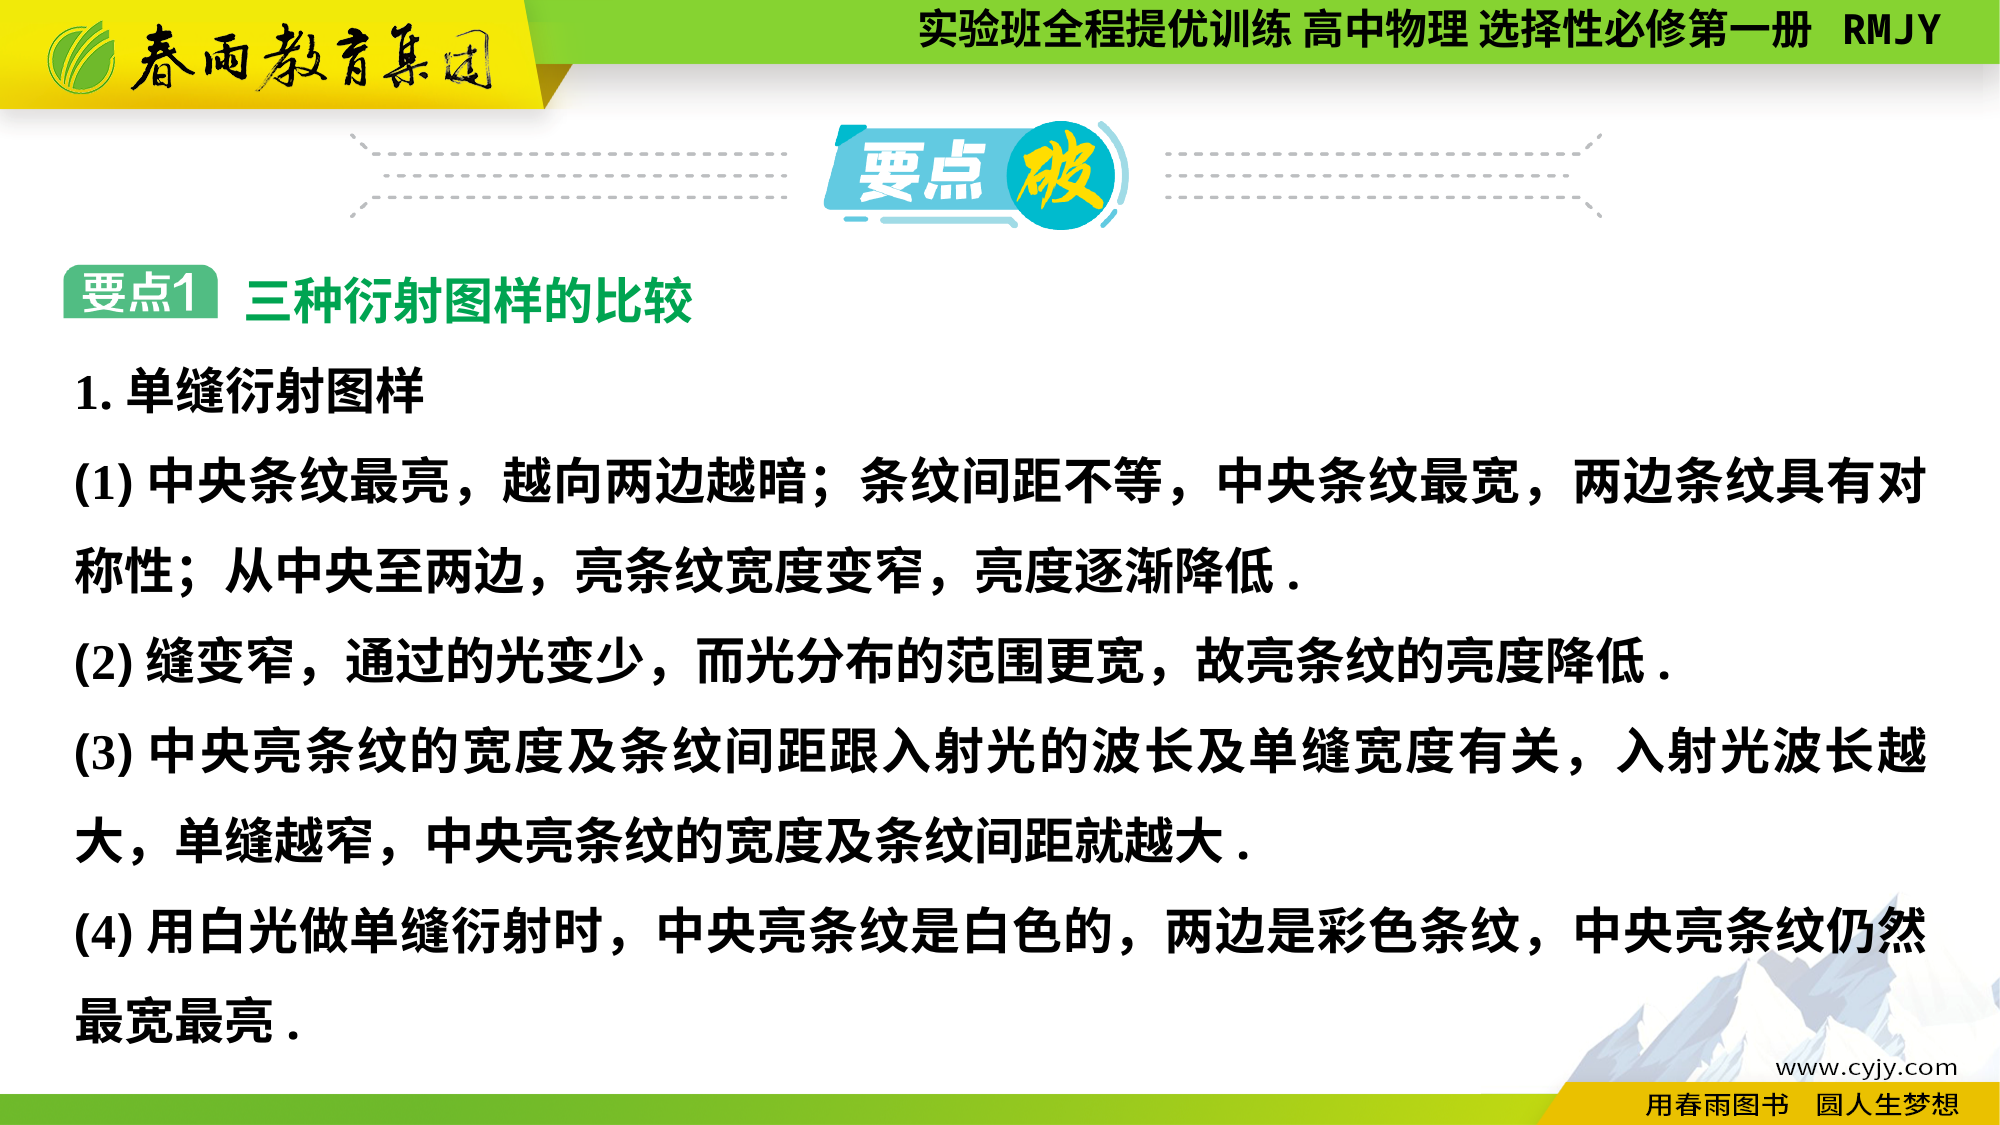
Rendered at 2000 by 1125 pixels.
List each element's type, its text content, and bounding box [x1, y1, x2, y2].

list 三种衍射图样的比较 1.单缝衍射图样 (1)中央条纹最亮，越向两边越暗；条纹间距不等，中央条纹最宽，两边条纹具有对称性；从中央至两边，亮条纹宽度变窄，亮度逐渐降低. (2)缝变窄，通过的光变少，而光分布的范围更宽，故亮条纹的亮度降低. (3)中央亮条纹的宽度及条纹间距跟入射光的波长及单缝宽度有关，入射光波长越大，单缝越窄，中央亮条纹的宽度及条纹间距就越大. (4)用白光做单缝衍射时，中央亮条纹是白色的，两边是彩色条纹，中央亮条纹仍然最宽最亮. [59, 231, 1944, 1065]
picture [0, 0, 2000, 1125]
